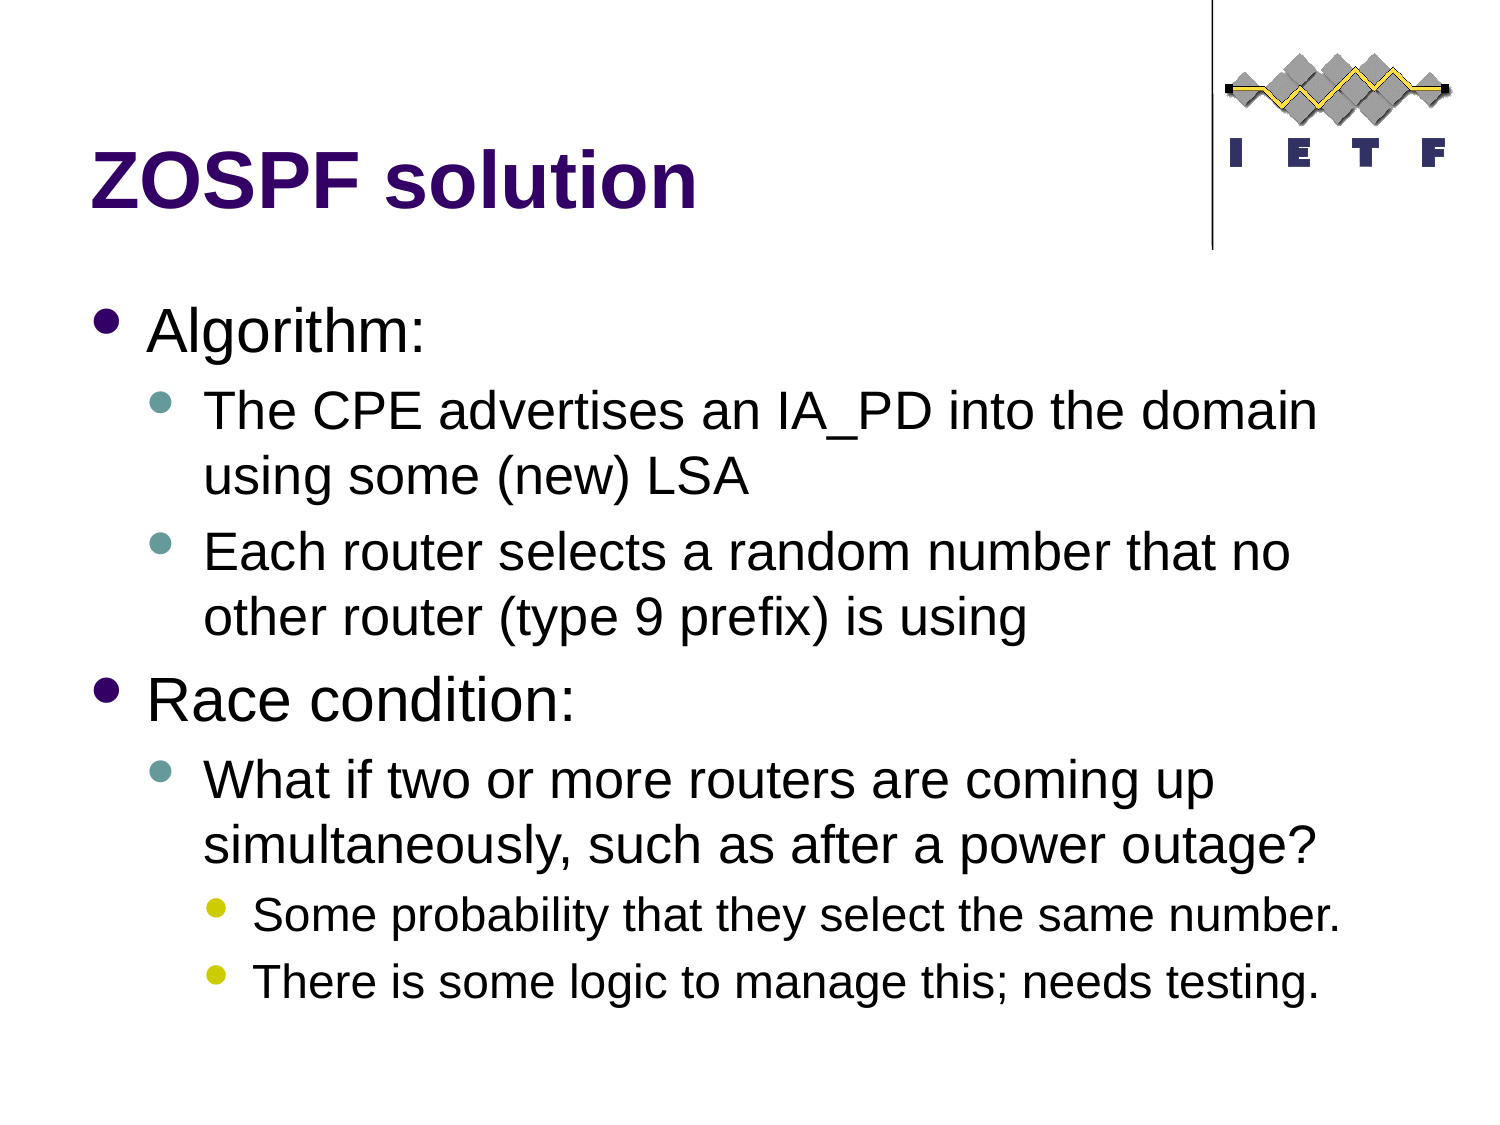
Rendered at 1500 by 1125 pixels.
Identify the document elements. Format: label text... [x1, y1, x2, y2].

picture [1212, 37, 1463, 181]
title ZOSPF solution [74, 19, 1201, 233]
list Algorithm: The CPE advertises an IA_PD into the domain using some (new) LSA Each router selects a random number that no other router (type 9 prefix) is using Race condition: What if two or more routers are coming up simultaneously, such as after a power outage? Some probability that they select the same number. There is some logic to manage this; needs testing. [74, 281, 1426, 1006]
